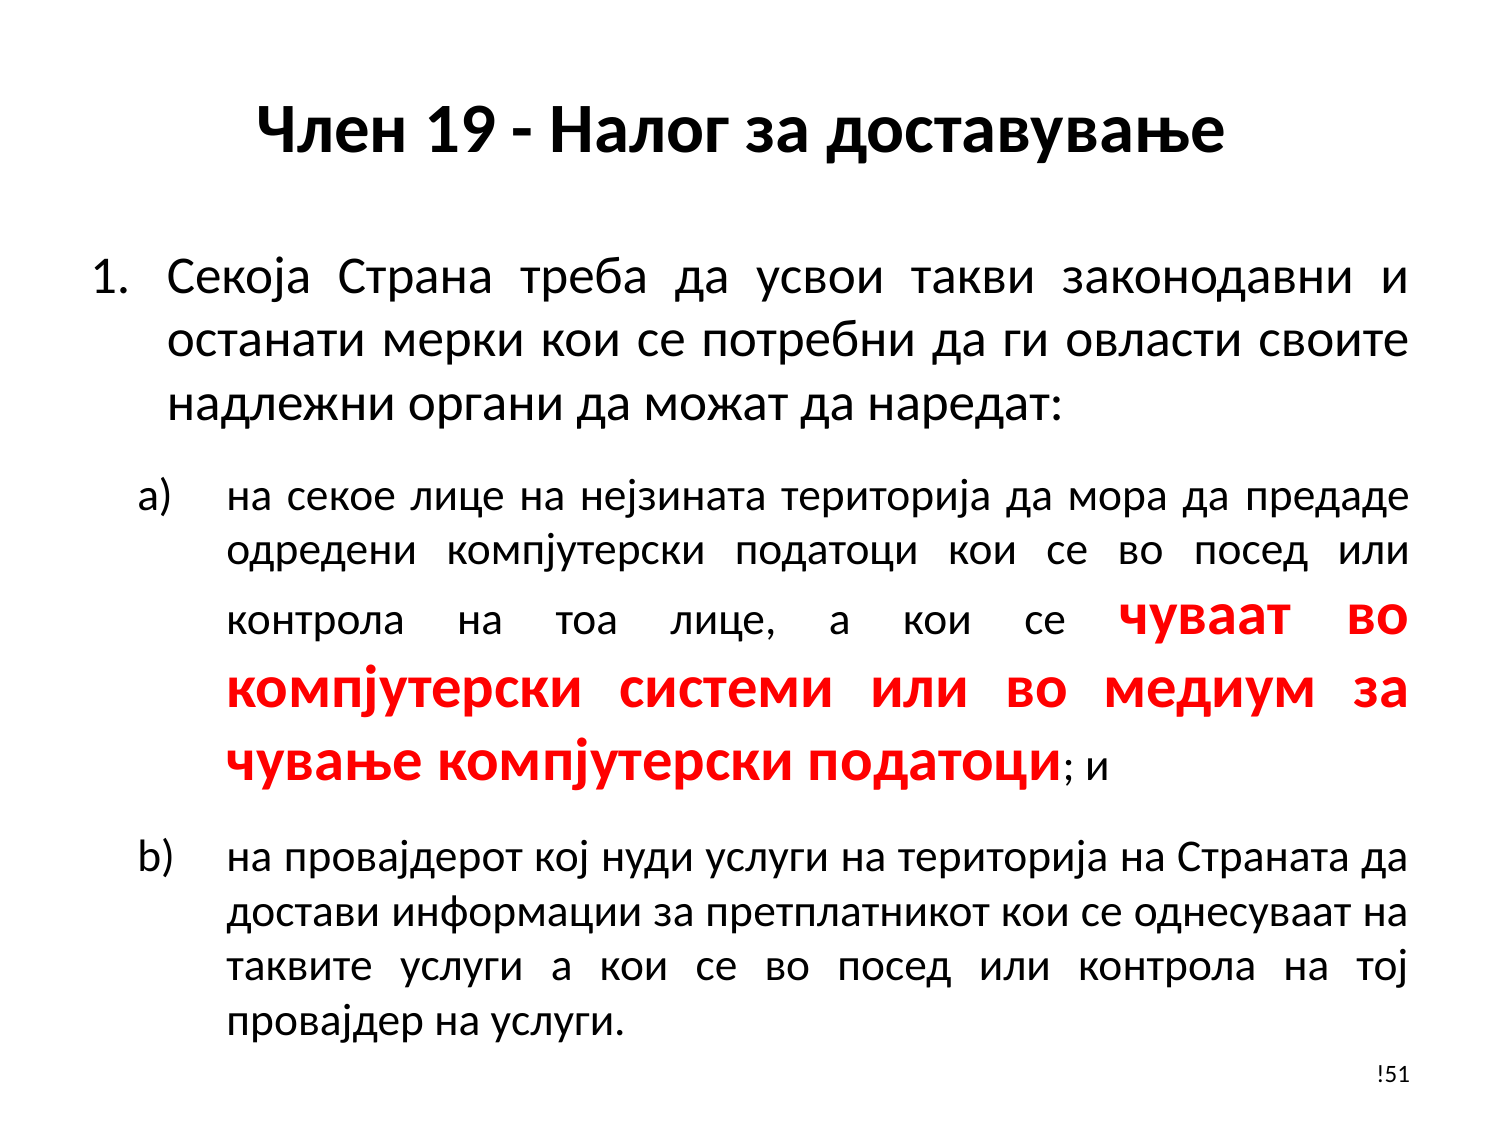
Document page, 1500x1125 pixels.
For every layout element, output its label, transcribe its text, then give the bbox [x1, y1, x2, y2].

title Член 19 - Налог за доставување [74, 44, 1426, 204]
slide_number !51 [1074, 1042, 1425, 1103]
list Секоја Страна треба да усвои такви законодавни и останати мерки кои се потребни да ги овласти своите надлежни органи да можат да наредат: на секое лице на нејзината територија да мора да предаде одредени компјутерски податоци кои се во посед или контрола на тоа лице, а кои се чуваат во компјутерски системи или во медиум за чување компјутерски податоци; и на провајдерот кој нуди услуги на територија на Страната да достави информации за претплатникот кои се однесуваат на таквите услуги а кои се во посед или контрола на тој провајдер на услуги. [74, 232, 1426, 1053]
